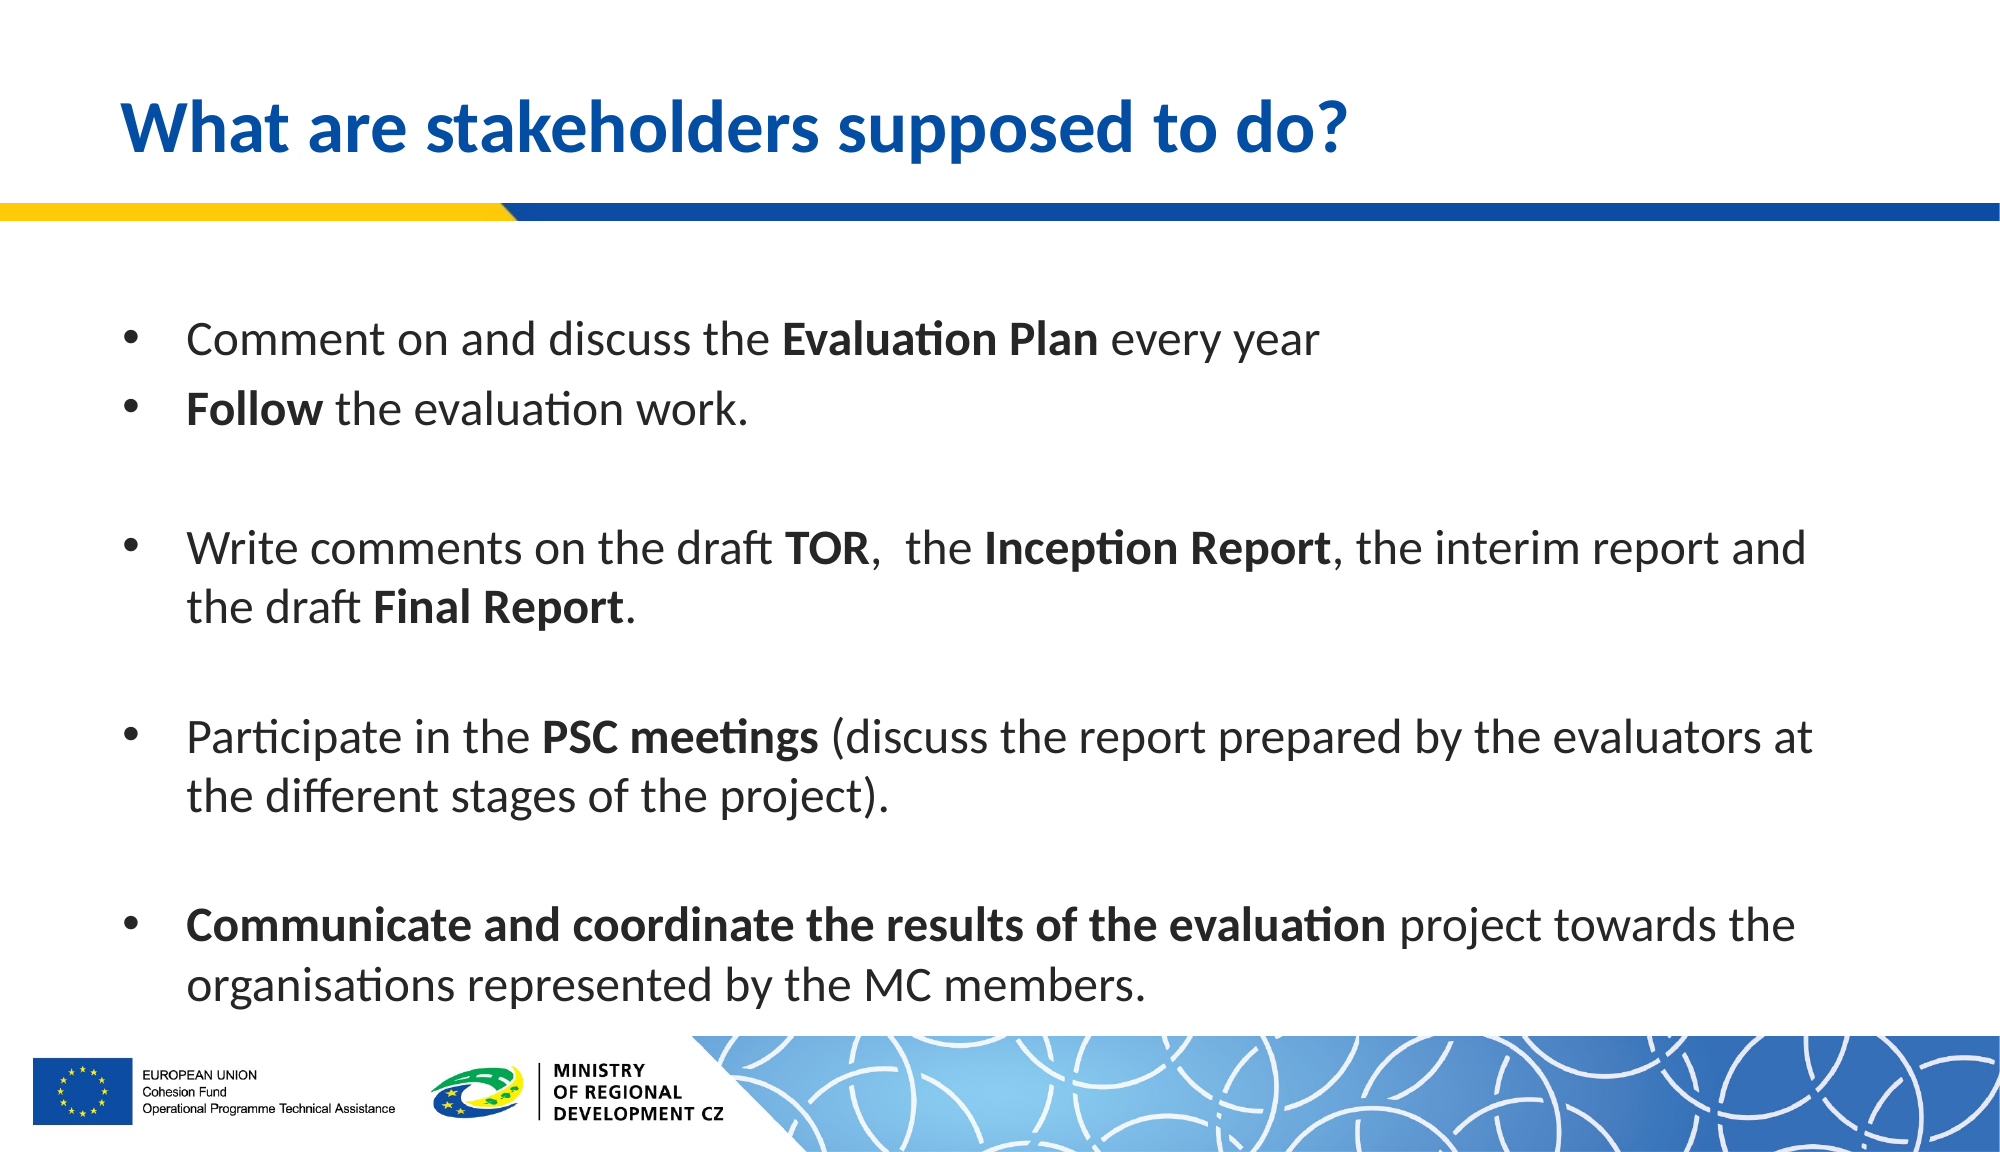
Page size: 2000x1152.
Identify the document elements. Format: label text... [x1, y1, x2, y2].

picture [0, 1036, 2000, 1152]
title What are stakeholders supposed to do? [99, 46, 1900, 198]
picture [0, 203, 2000, 221]
list Comment on and discuss the Evaluation Plan every year Follow the evaluation work. Write comments on the draft TOR, the Inception Report, the interim report and the draft Final Report. Participate in the PSC meetings (discuss the report prepared by the evaluators at the different stages of the project). Communicate and coordinate the results of the evaluation project towards the organisations represented by the MC members. [102, 233, 1902, 1025]
